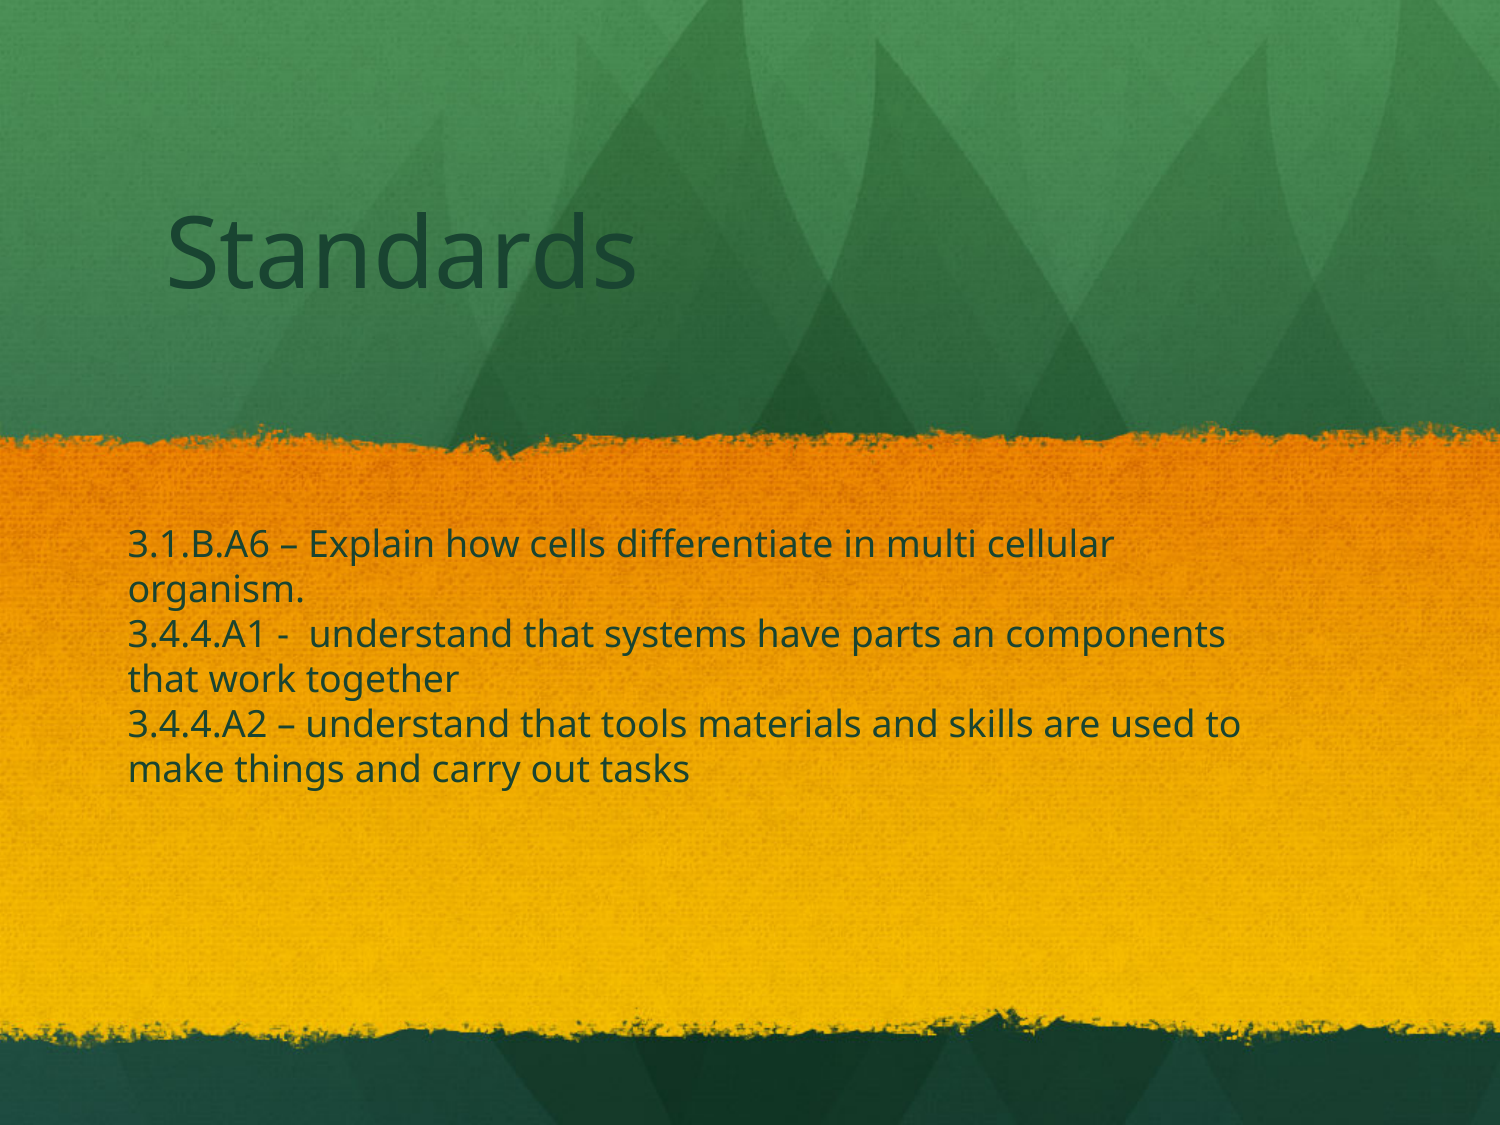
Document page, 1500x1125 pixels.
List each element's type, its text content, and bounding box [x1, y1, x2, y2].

title Standards [150, 75, 1331, 317]
picture [0, 0, 1500, 1125]
subtitle 3.1.B.A6 – Explain how cells differentiate in multi cellular organism. 3.4.4.A1 - understand that systems have parts an components that work together 3.4.4.A2 – understand that tools materials and skills are used to make things and carry out tasks [112, 512, 1294, 675]
